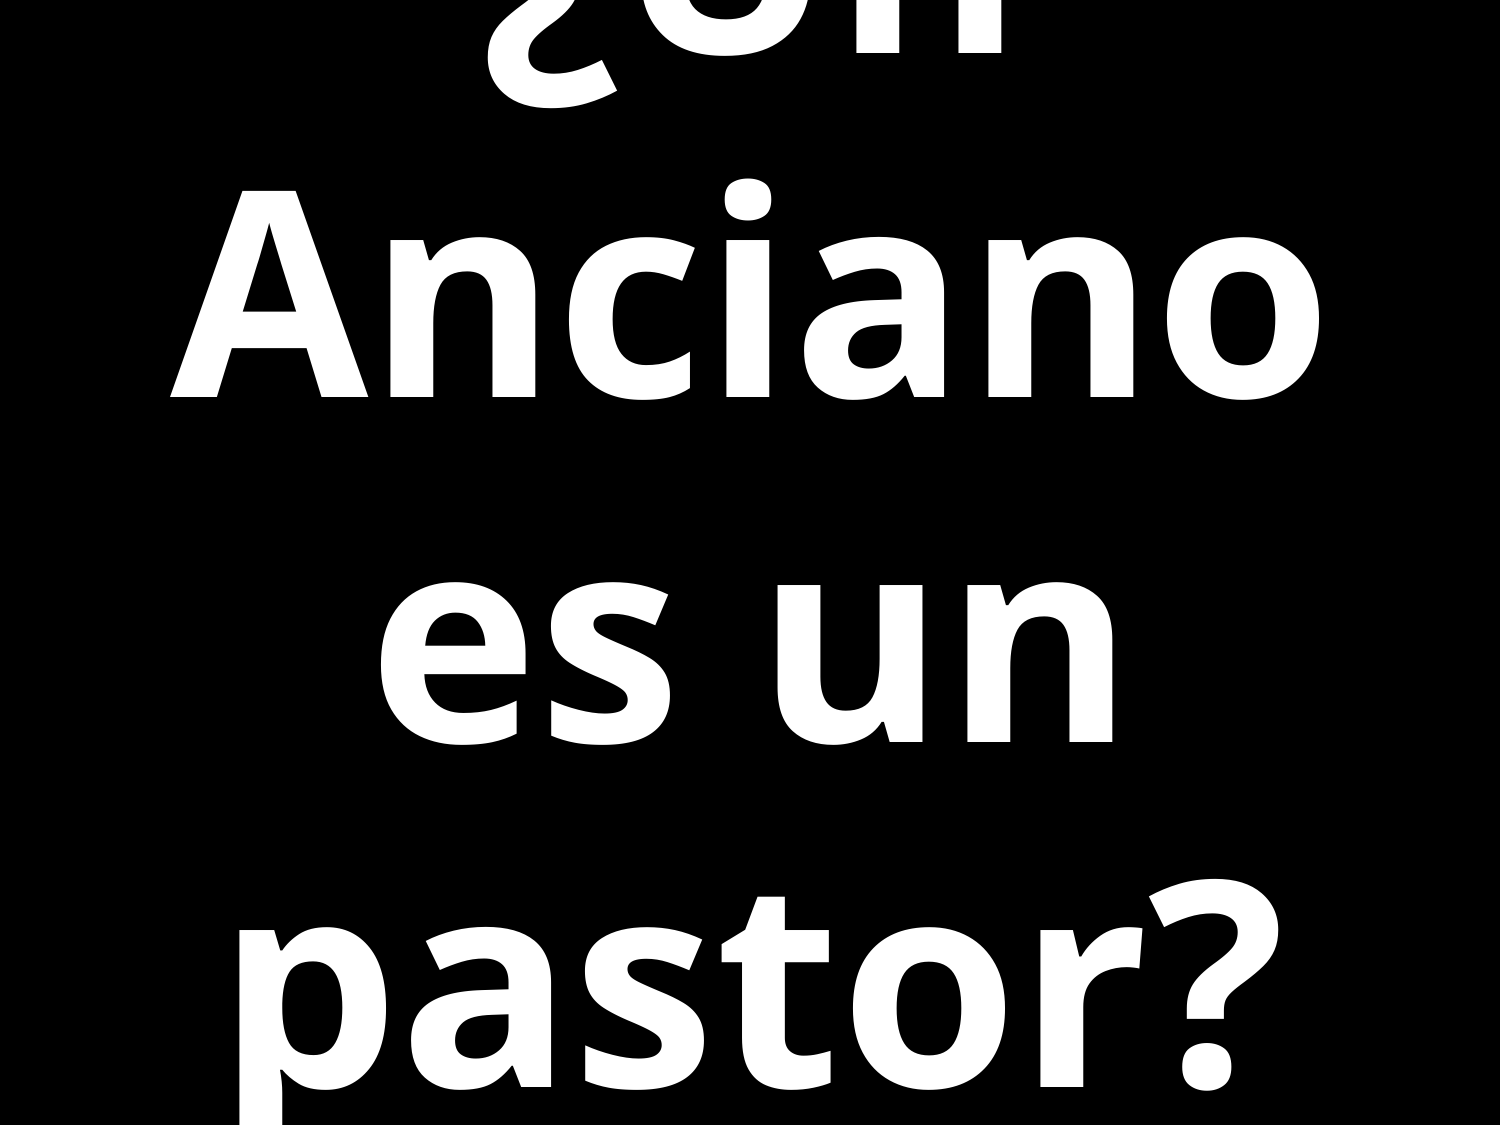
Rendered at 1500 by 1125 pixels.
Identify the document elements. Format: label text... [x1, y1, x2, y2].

title ¿Un Anciano es un pastor? [76, 361, 1427, 550]
